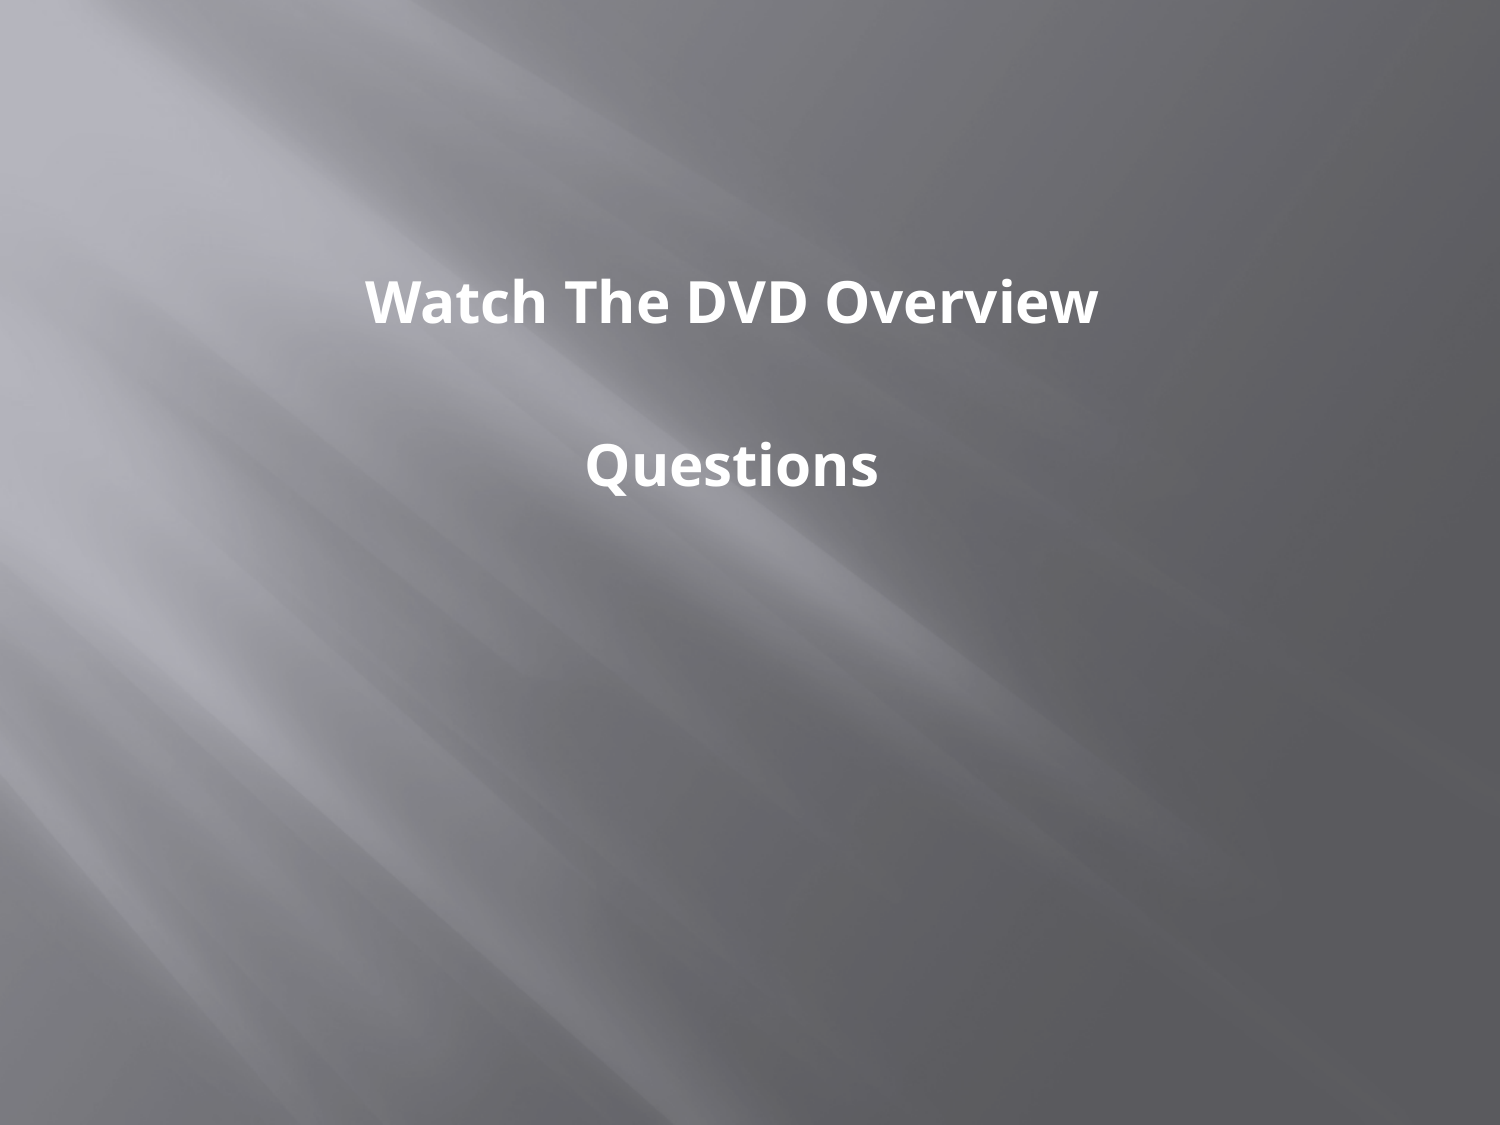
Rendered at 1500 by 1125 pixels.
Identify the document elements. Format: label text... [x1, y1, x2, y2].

list Watch The DVD Overview Questions [35, 257, 1407, 988]
